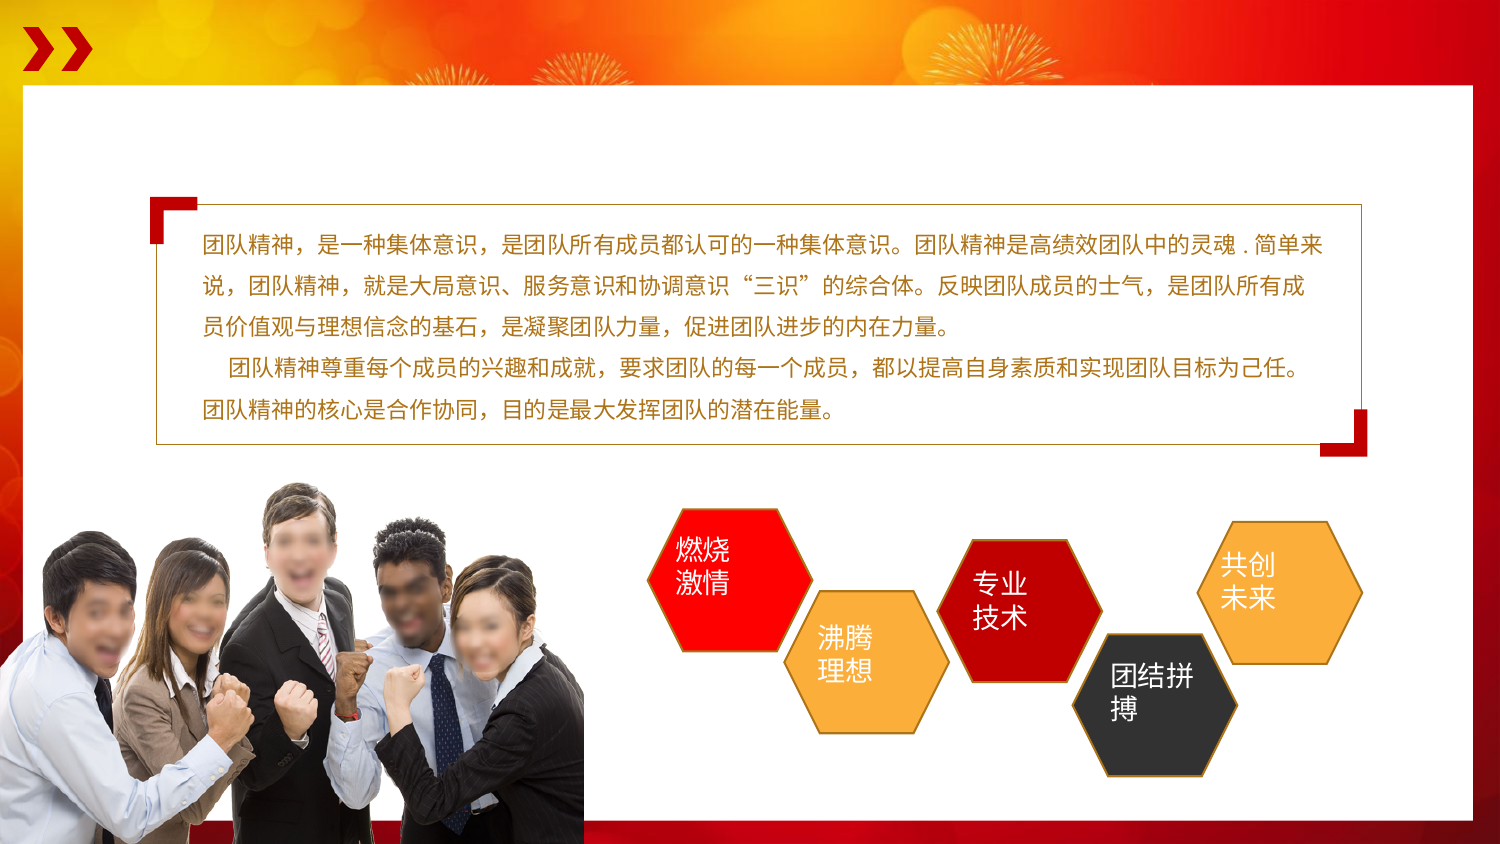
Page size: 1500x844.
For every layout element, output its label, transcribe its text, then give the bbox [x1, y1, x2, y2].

text_box [1223, 520, 1337, 539]
text_box [155, 203, 1362, 446]
text_box [674, 508, 786, 524]
text_box [808, 590, 926, 612]
text_box [1071, 658, 1239, 778]
text_box [1319, 408, 1369, 458]
text_box [804, 561, 814, 600]
text_box [149, 196, 198, 245]
text_box 共创 未来 [1205, 539, 1354, 622]
text_box 团结拼搏 [1095, 650, 1219, 733]
text_box 团队精神，是一种集体意识，是团队所有成员都认可的一种集体意识。团队精神是高绩效团队中的灵魂.简单来说，团队精神，就是大局意识、服务意识和协调意识“三识”的综合体。反映团队成员的士气，是团队所有成员价值观与理想信念的基石，是凝聚团队力量，促进团队进步的内在力量。 团队精神尊重每个成员的兴趣和成就，要求团队的每一个成员，都以提高自身素质和实现团队目标为己任。团队精神的核心是合作协同，目的是最大发挥团队的潜在能量。 [187, 209, 1344, 430]
text_box [646, 553, 801, 653]
text_box 沸腾 理想 [803, 612, 937, 695]
text_box [962, 539, 1078, 559]
text_box [1099, 633, 1211, 650]
text_box [1354, 574, 1364, 612]
text_box [937, 635, 951, 689]
text_box [936, 567, 1104, 684]
picture [0, 0, 1500, 844]
text_box 专业 技术 [958, 559, 1082, 642]
text_box [783, 622, 934, 735]
text_box 燃烧 激情 [660, 524, 804, 607]
text_box [1196, 575, 1205, 611]
text_box [1210, 622, 1349, 665]
